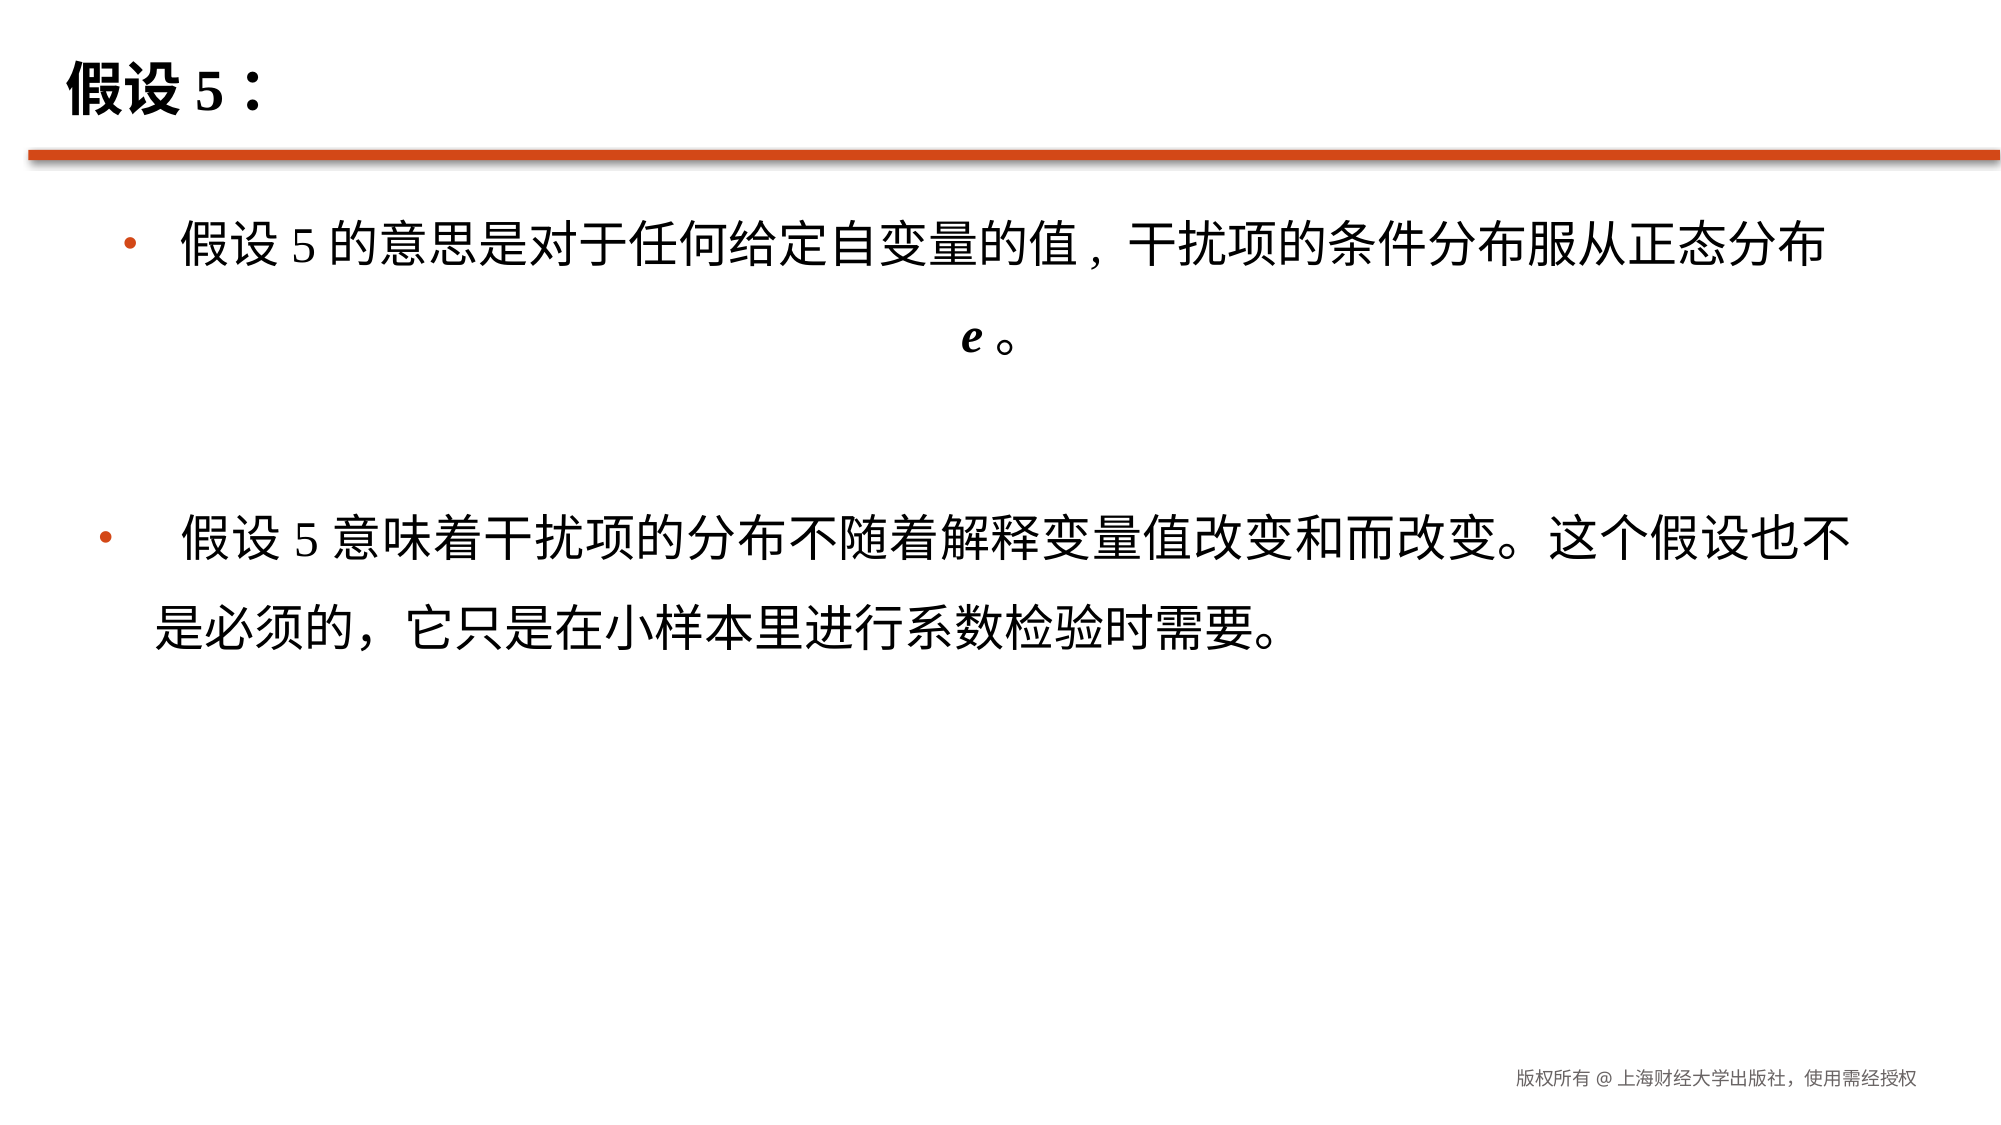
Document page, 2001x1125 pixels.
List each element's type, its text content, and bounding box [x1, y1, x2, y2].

footer 版权所有@上海财经大学出版社，使用需经授权 [1483, 1046, 1950, 1109]
